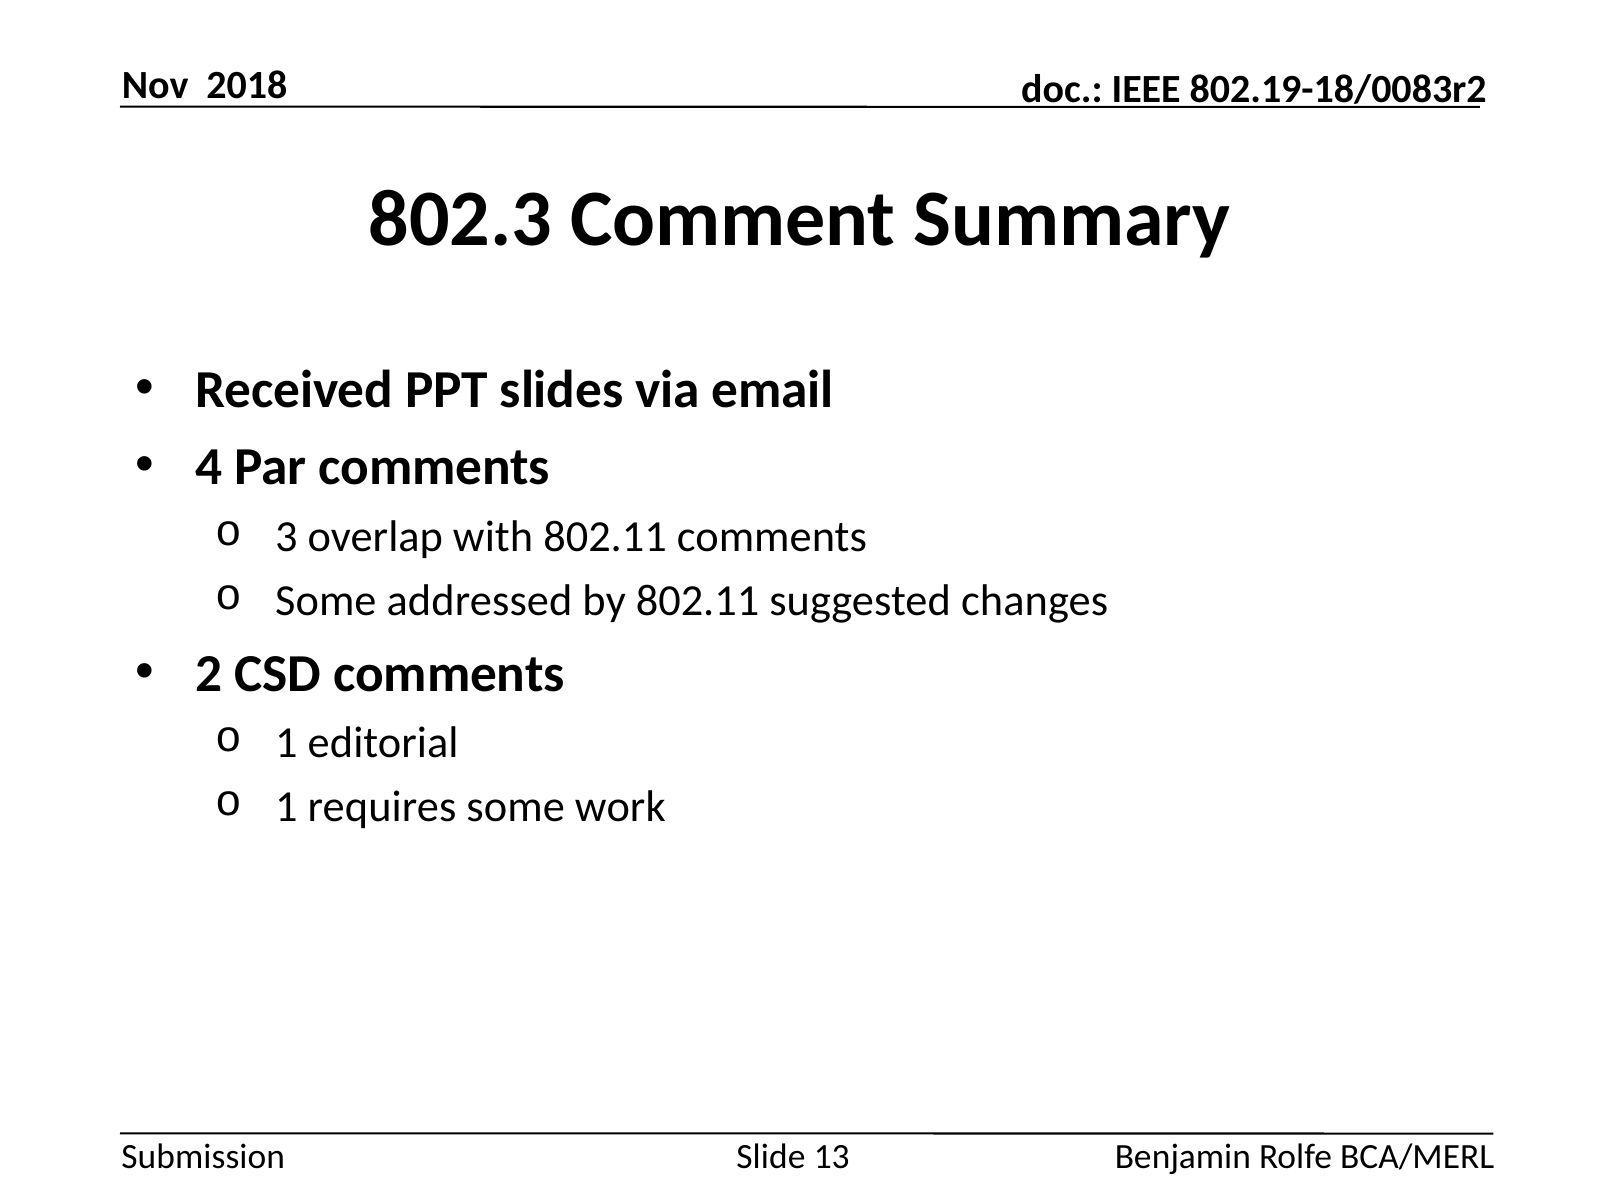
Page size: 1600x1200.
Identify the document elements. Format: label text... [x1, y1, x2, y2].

list Received PPT slides via email 4 Par comments 3 overlap with 802.11 comments Some addressed by 802.11 suggested changes 2 CSD comments 1 editorial 1 requires some work [119, 346, 1480, 1067]
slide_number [121, 58, 451, 107]
title 802.3 Comment Summary [119, 119, 1480, 307]
footer Benjamin Rolfe BCA/MERL [937, 1132, 1495, 1174]
slide_number Slide 13 [733, 1132, 854, 1197]
